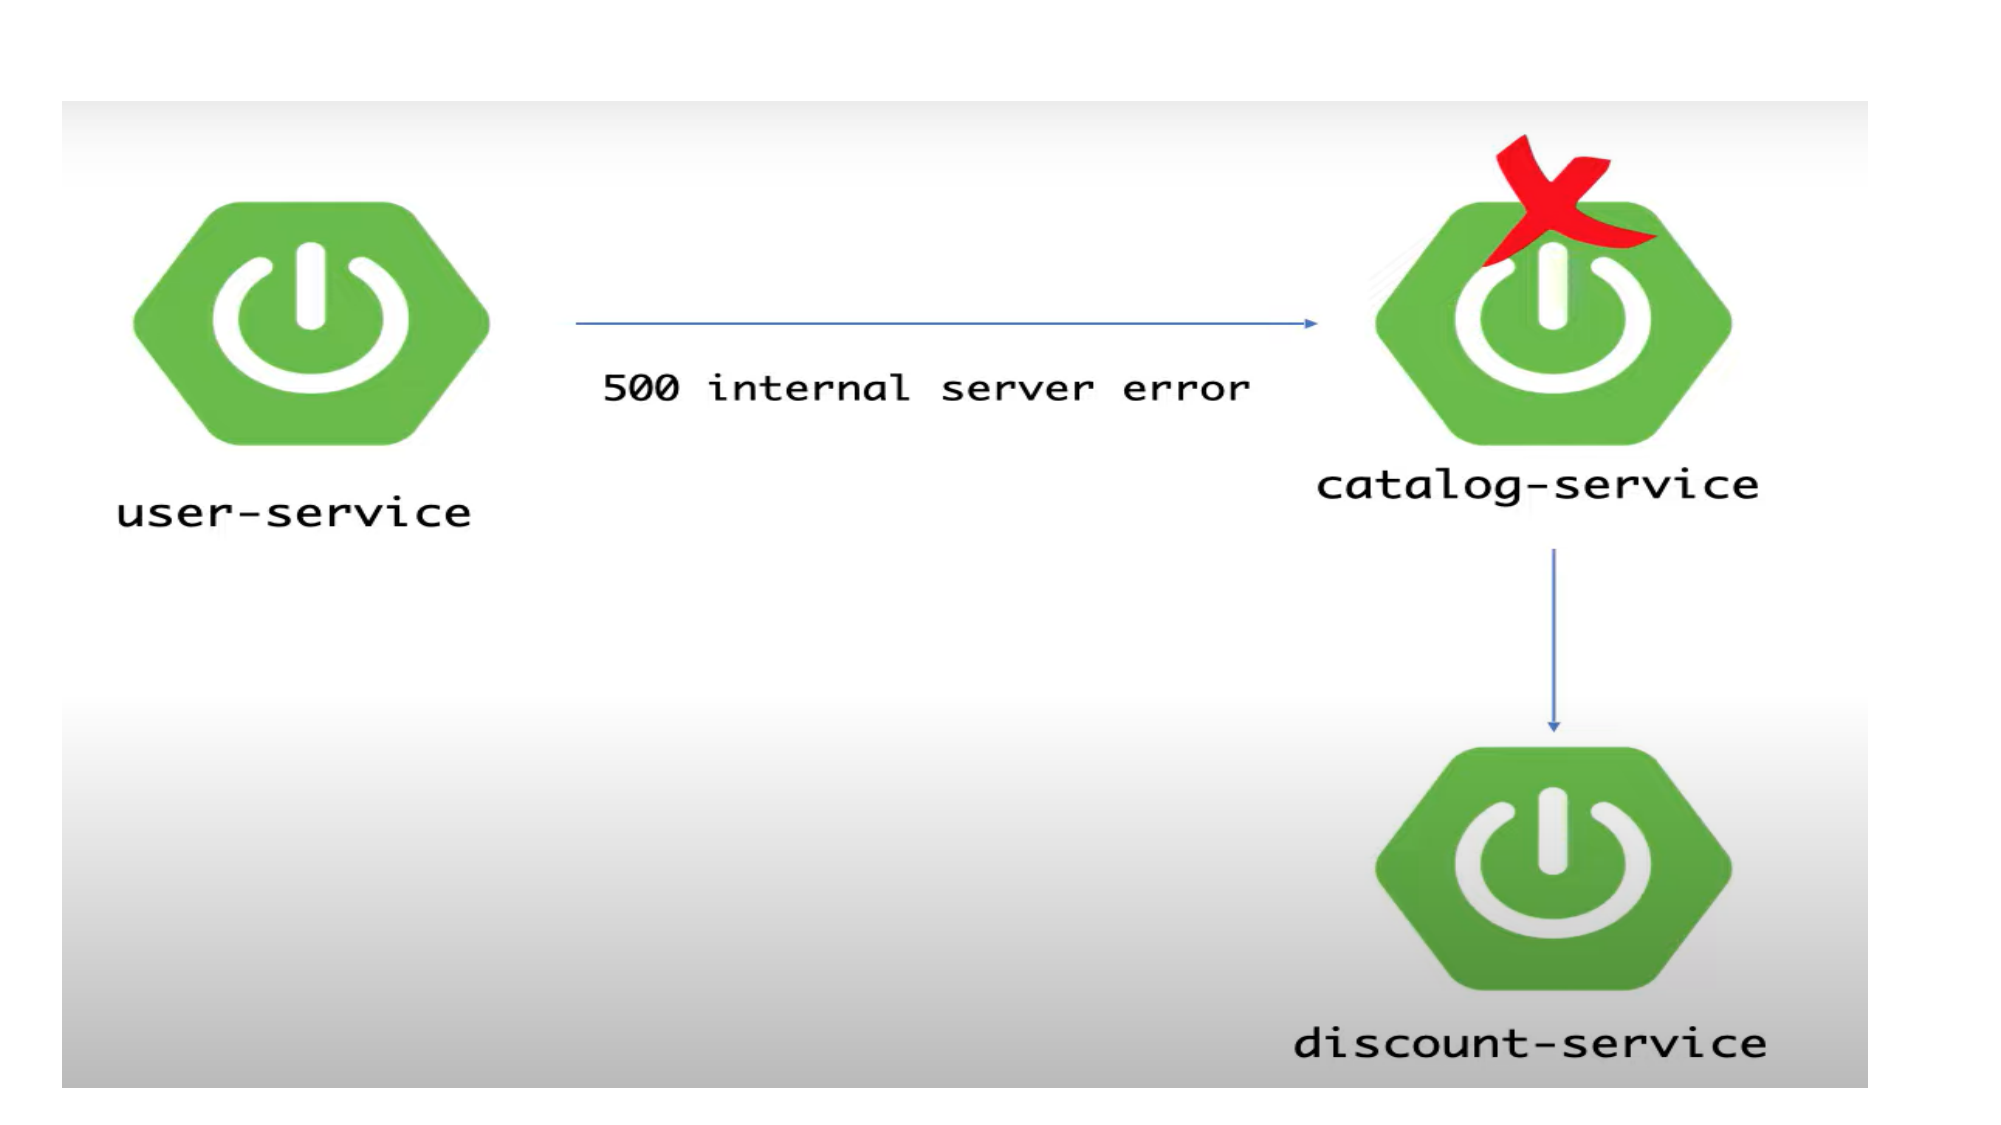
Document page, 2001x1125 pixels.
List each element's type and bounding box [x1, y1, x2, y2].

picture [62, 101, 1868, 1088]
